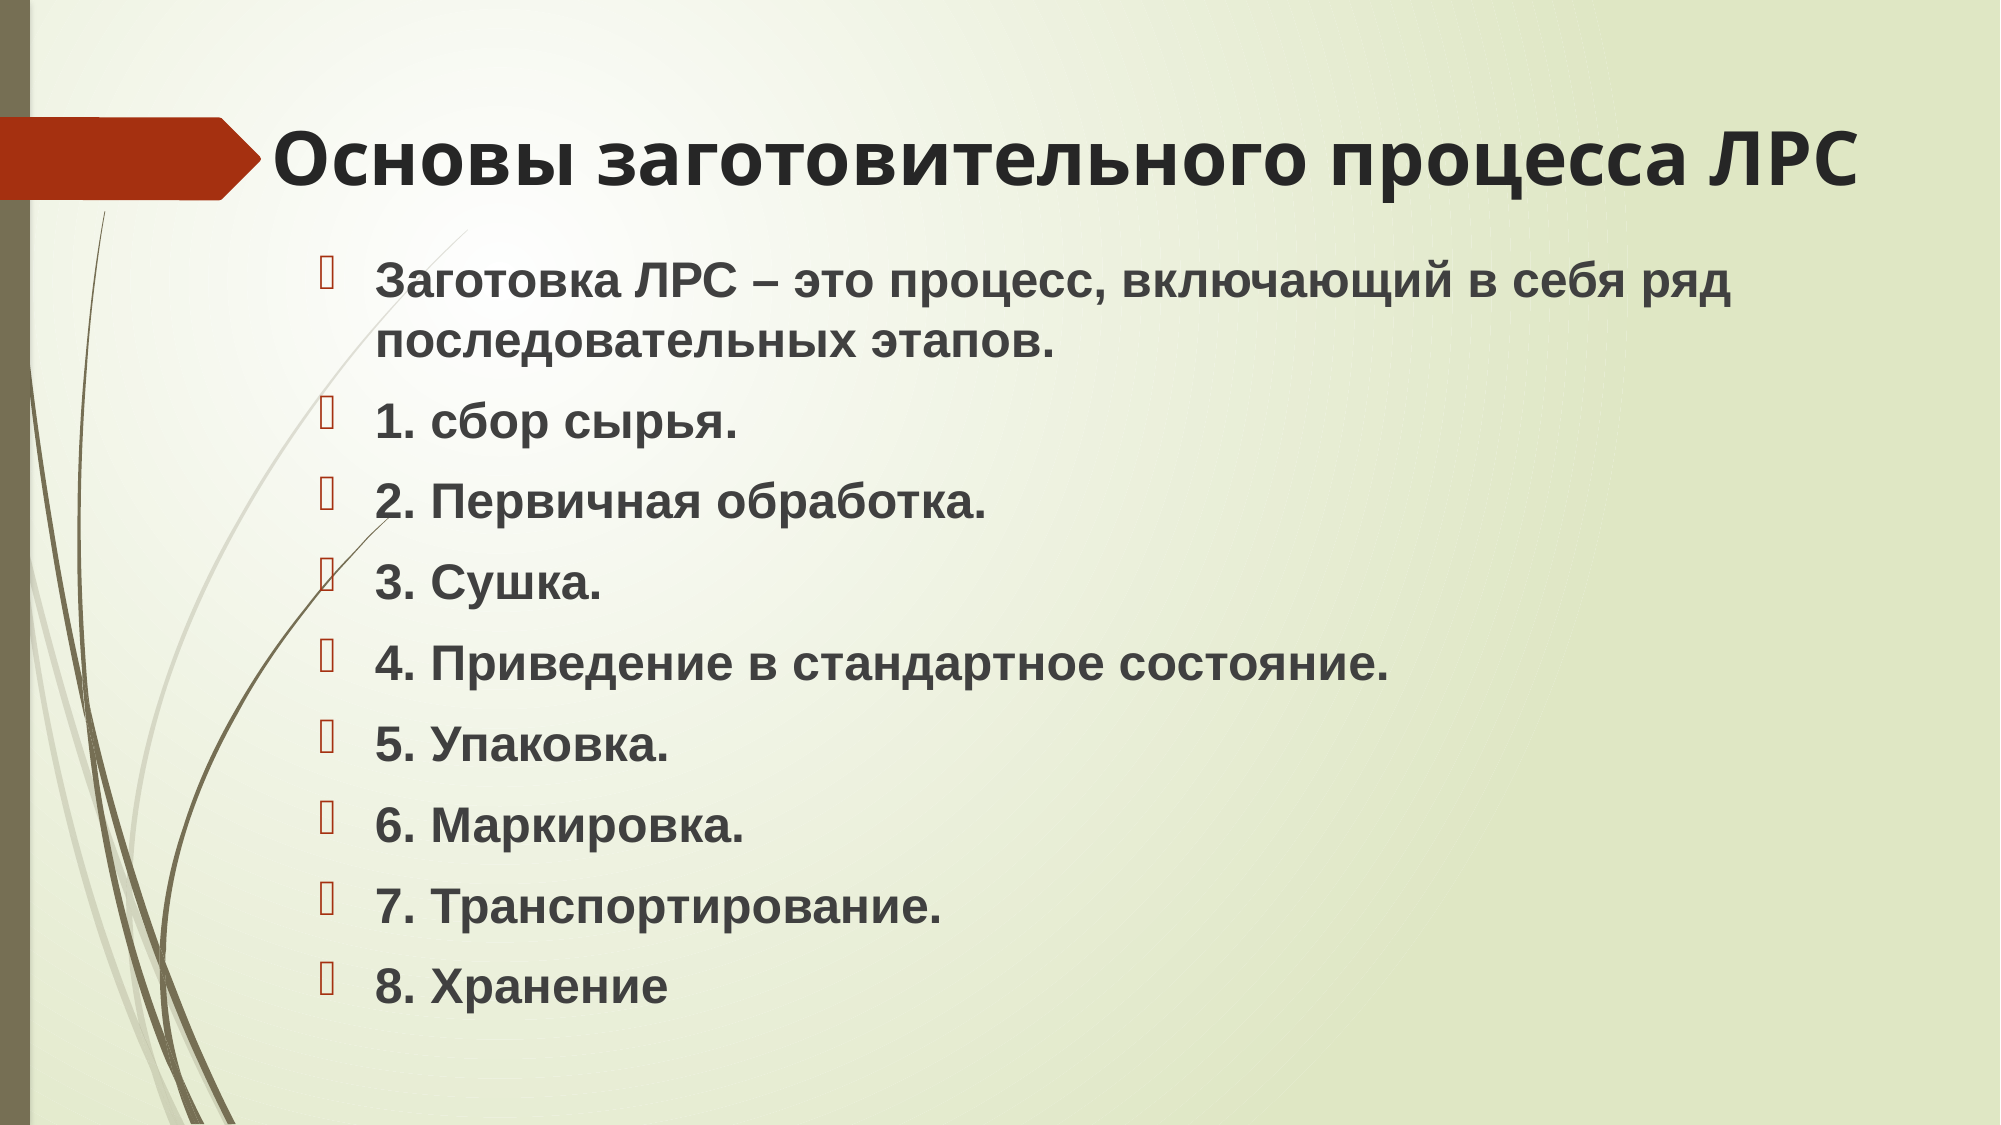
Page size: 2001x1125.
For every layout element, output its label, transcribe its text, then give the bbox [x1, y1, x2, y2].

title Основы заготовительного процесса ЛРС [256, 102, 1959, 257]
list Заготовка ЛРС – это процесс, включающий в себя ряд последовательных этапов. 1. сбор сырья. 2. Первичная обработка. 3. Сушка. 4. Приведение в стандартное состояние. 5. Упаковка. 6. Маркировка. 7. Транспортирование. 8. Хранение [303, 239, 1914, 1065]
